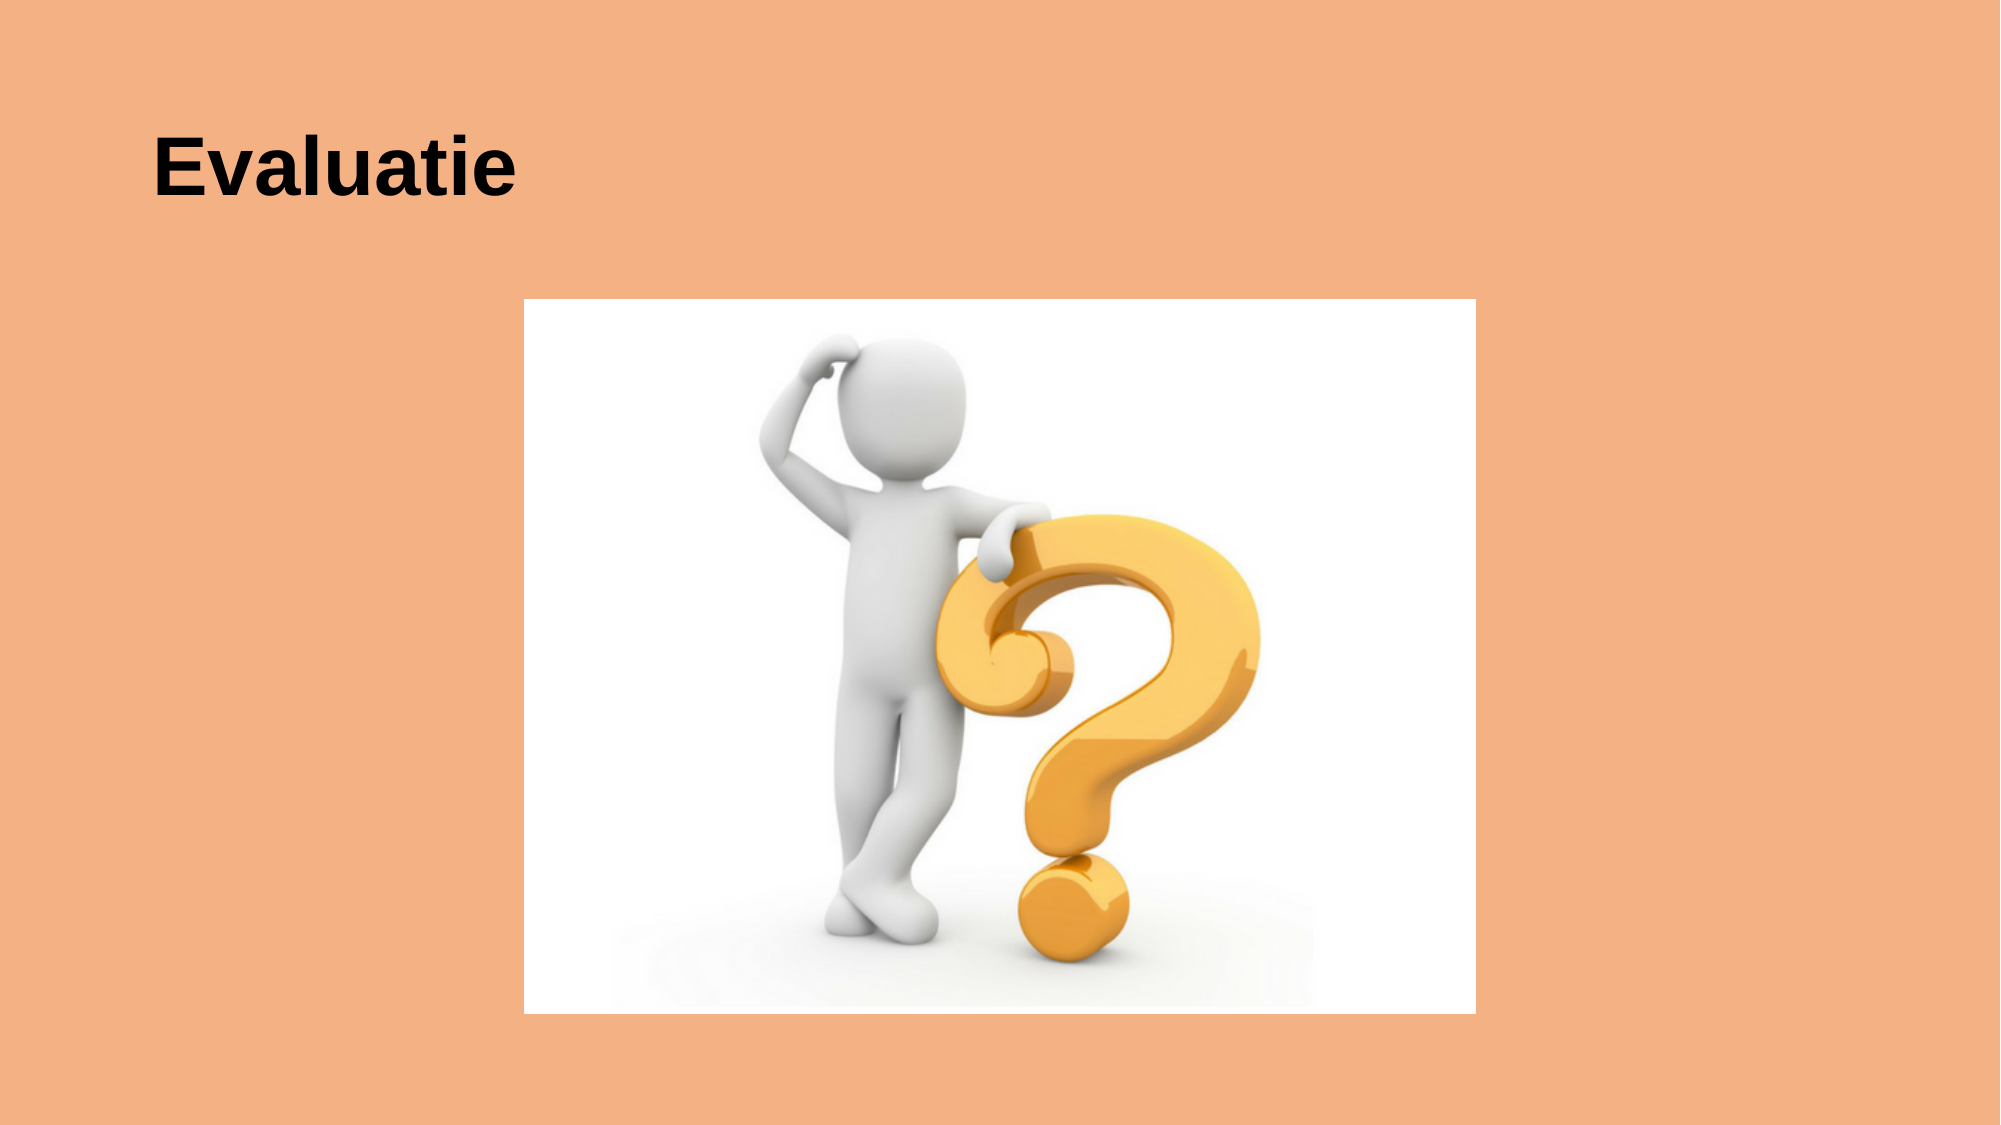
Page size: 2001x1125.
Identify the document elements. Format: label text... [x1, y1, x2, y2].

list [524, 299, 1476, 1014]
title Evaluatie [137, 59, 1863, 278]
